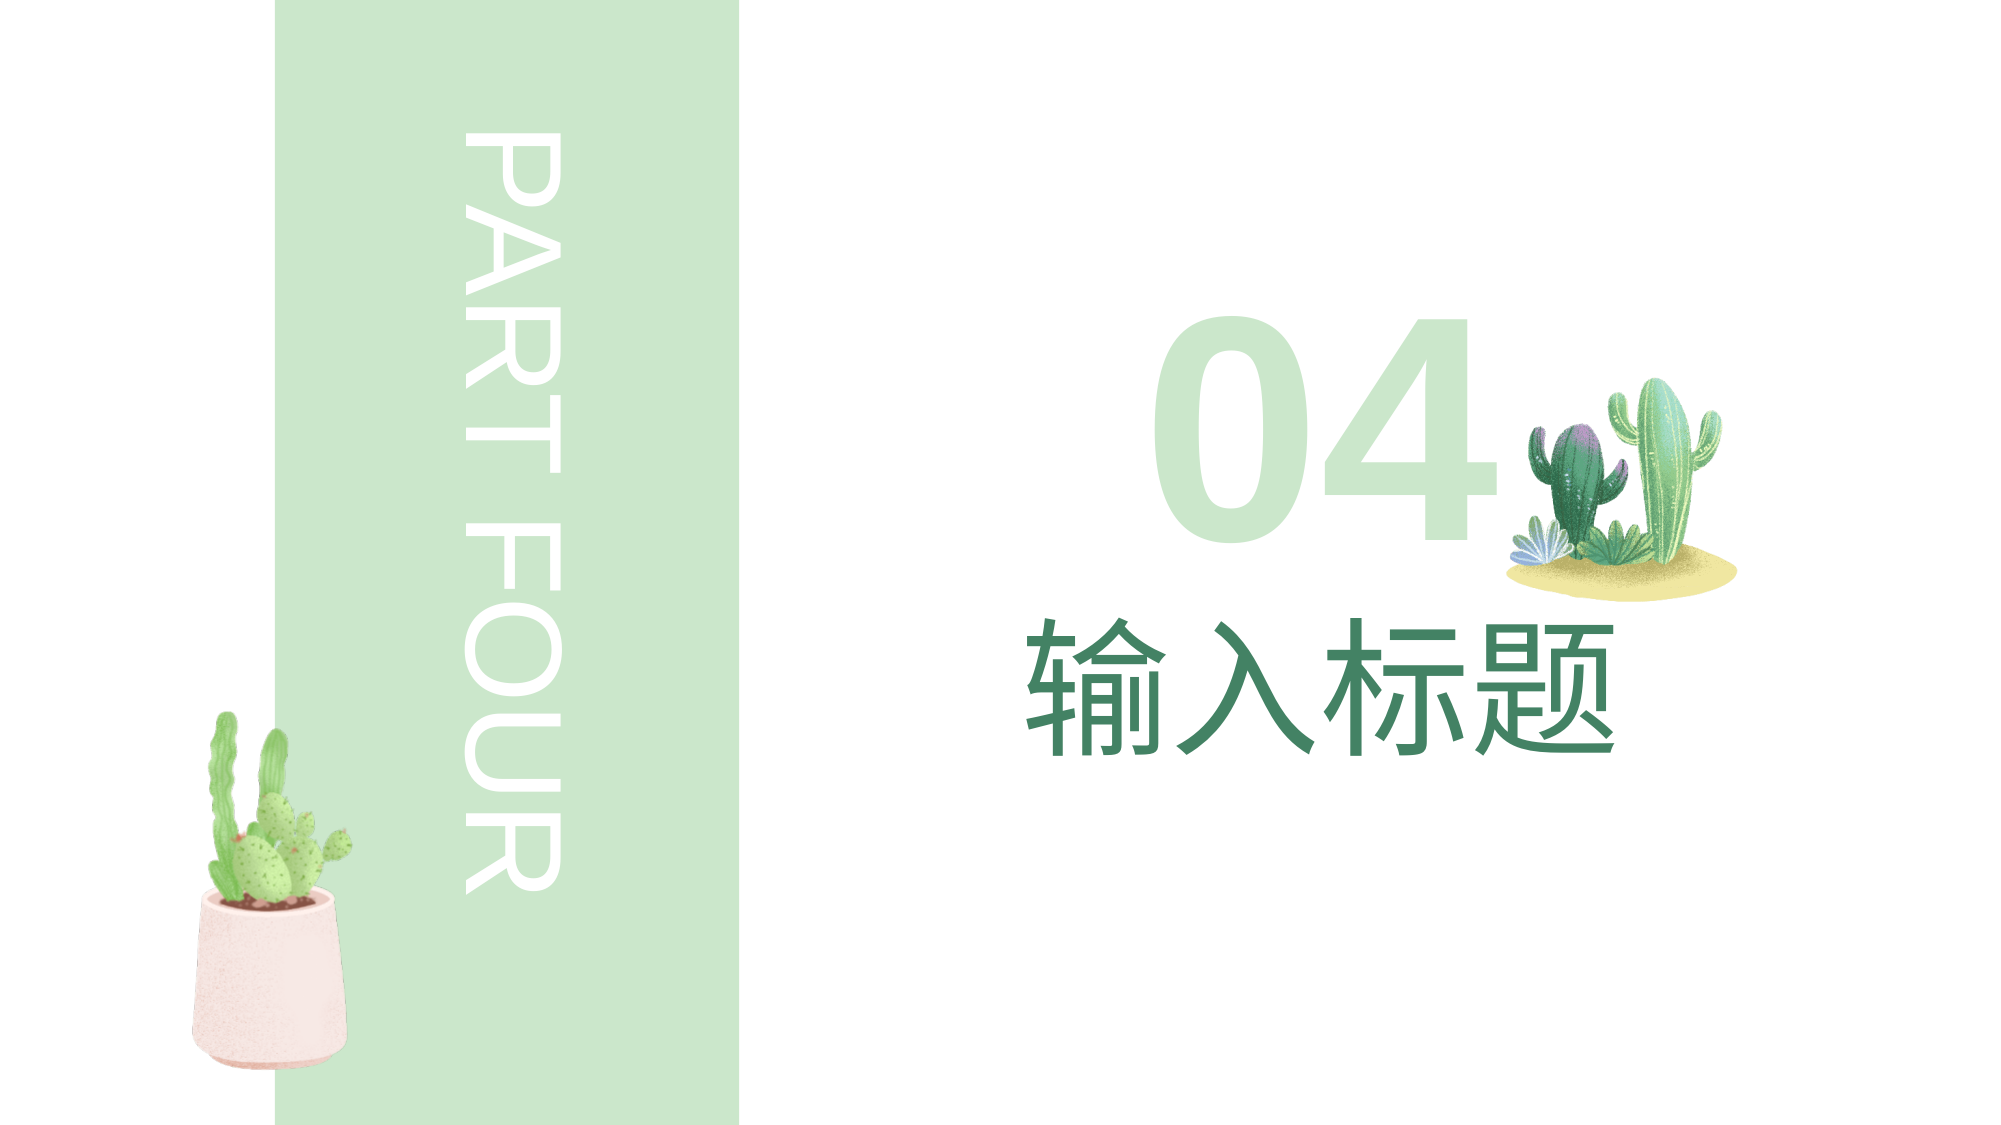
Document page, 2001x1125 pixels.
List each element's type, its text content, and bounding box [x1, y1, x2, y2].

picture [120, 670, 430, 1118]
picture [1469, 336, 1777, 644]
text_box PART FOUR [414, 107, 612, 911]
text_box 04 [1017, 212, 1624, 586]
text_box [274, 0, 740, 1125]
text_box 输入标题 [958, 586, 1684, 782]
